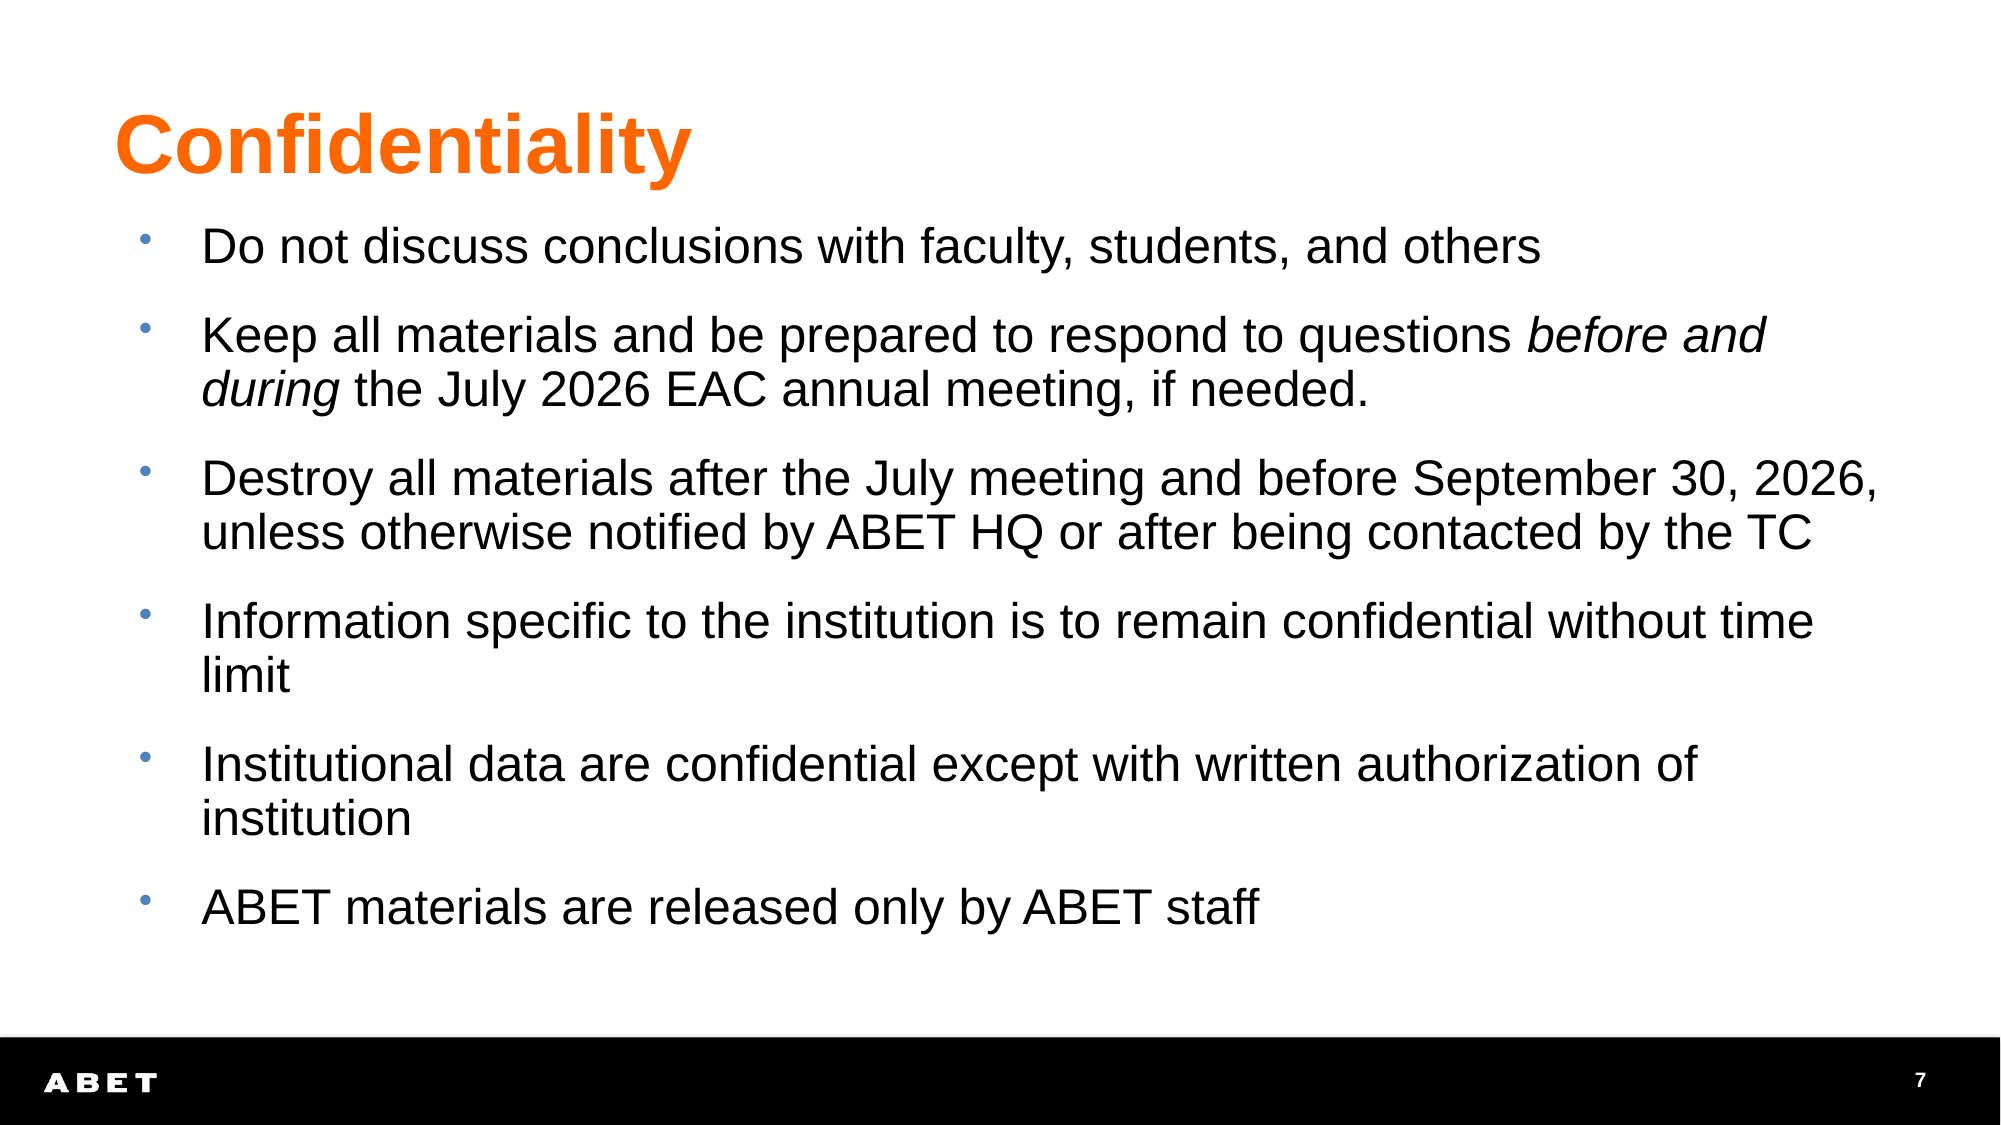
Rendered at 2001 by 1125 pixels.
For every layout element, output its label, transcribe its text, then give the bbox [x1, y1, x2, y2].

list Do not discuss conclusions with faculty, students, and others Keep all materials and be prepared to respond to questions before and during the July 2026 EAC annual meeting, if needed. Destroy all materials after the July meeting and before September 30, 2026, unless otherwise notified by ABET HQ or after being contacted by the TC Information specific to the institution is to remain confidential without time limit Institutional data are confidential except with written authorization of institution ABET materials are released only by ABET staff [117, 213, 1918, 952]
title Confidentiality [99, 82, 1900, 213]
picture [16, 1052, 184, 1113]
